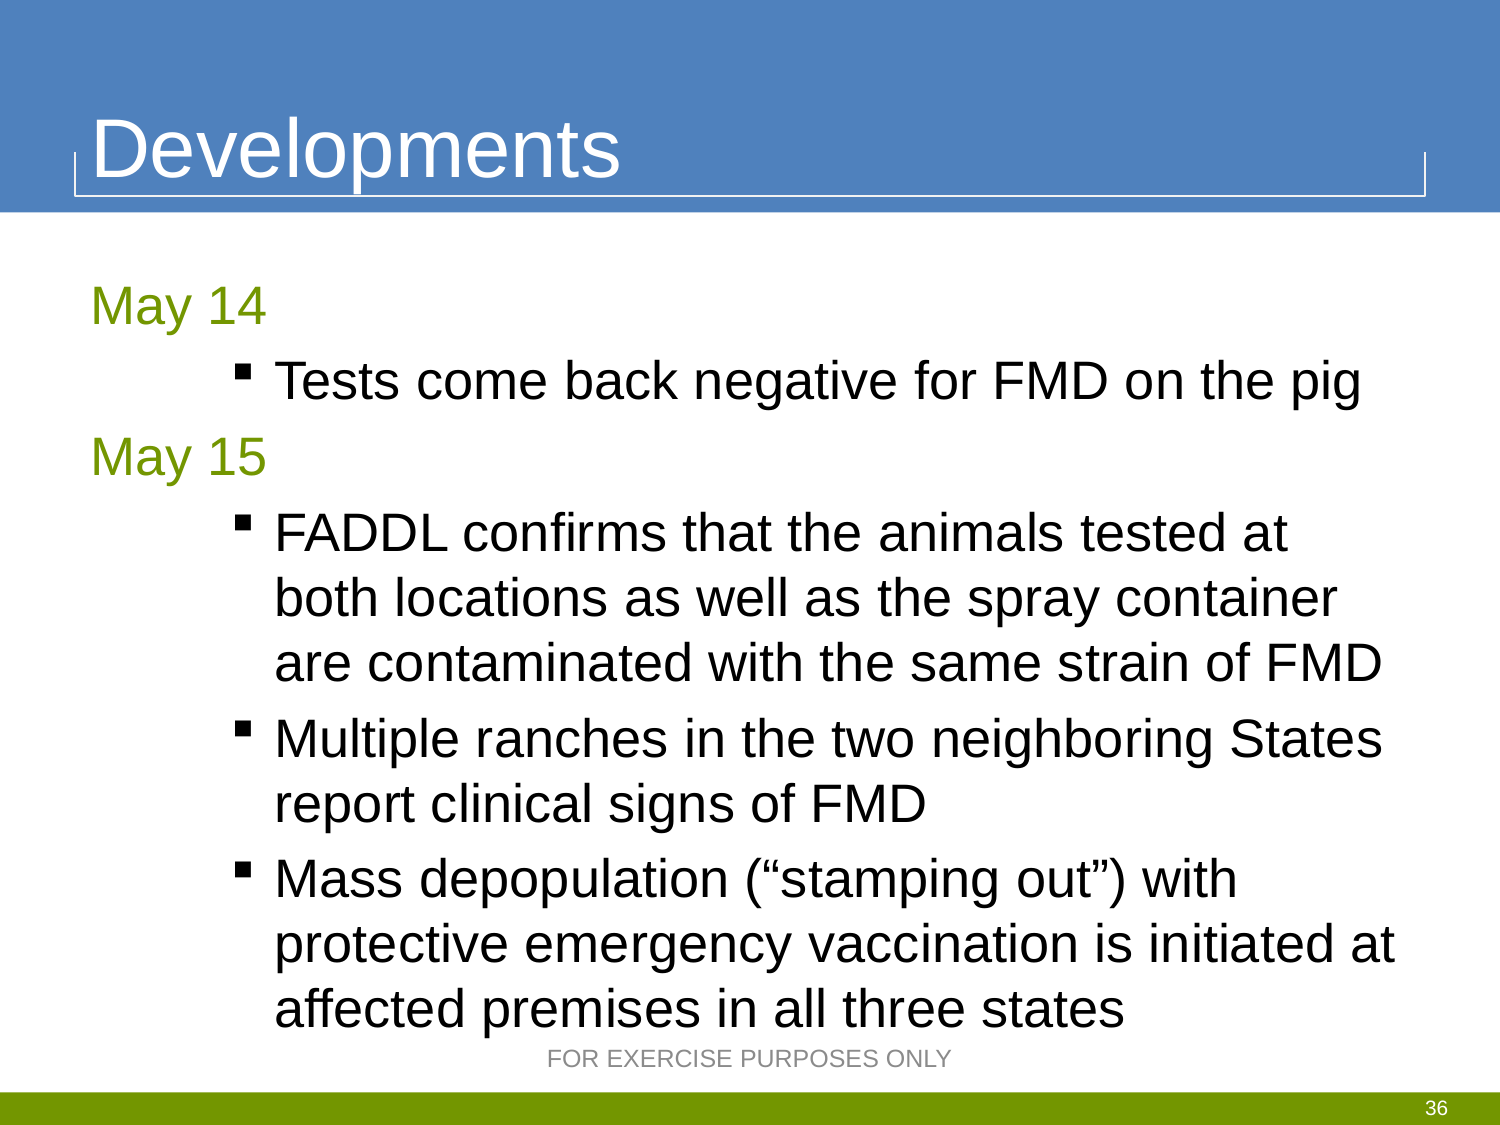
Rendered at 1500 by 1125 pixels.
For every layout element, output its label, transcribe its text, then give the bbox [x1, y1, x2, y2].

title Developments [74, 49, 1500, 238]
list May 14 Tests come back negative for FMD on the pig May 15 FADDL confirms that the animals tested at both locations as well as the spray container are contaminated with the same strain of FMD Multiple ranches in the two neighboring States report clinical signs of FMD Mass depopulation (“stamping out”) with protective emergency vaccination is initiated at affected premises in all three states [74, 262, 1426, 1006]
footer FOR EXERCISE PURPOSES ONLY [512, 1042, 988, 1103]
